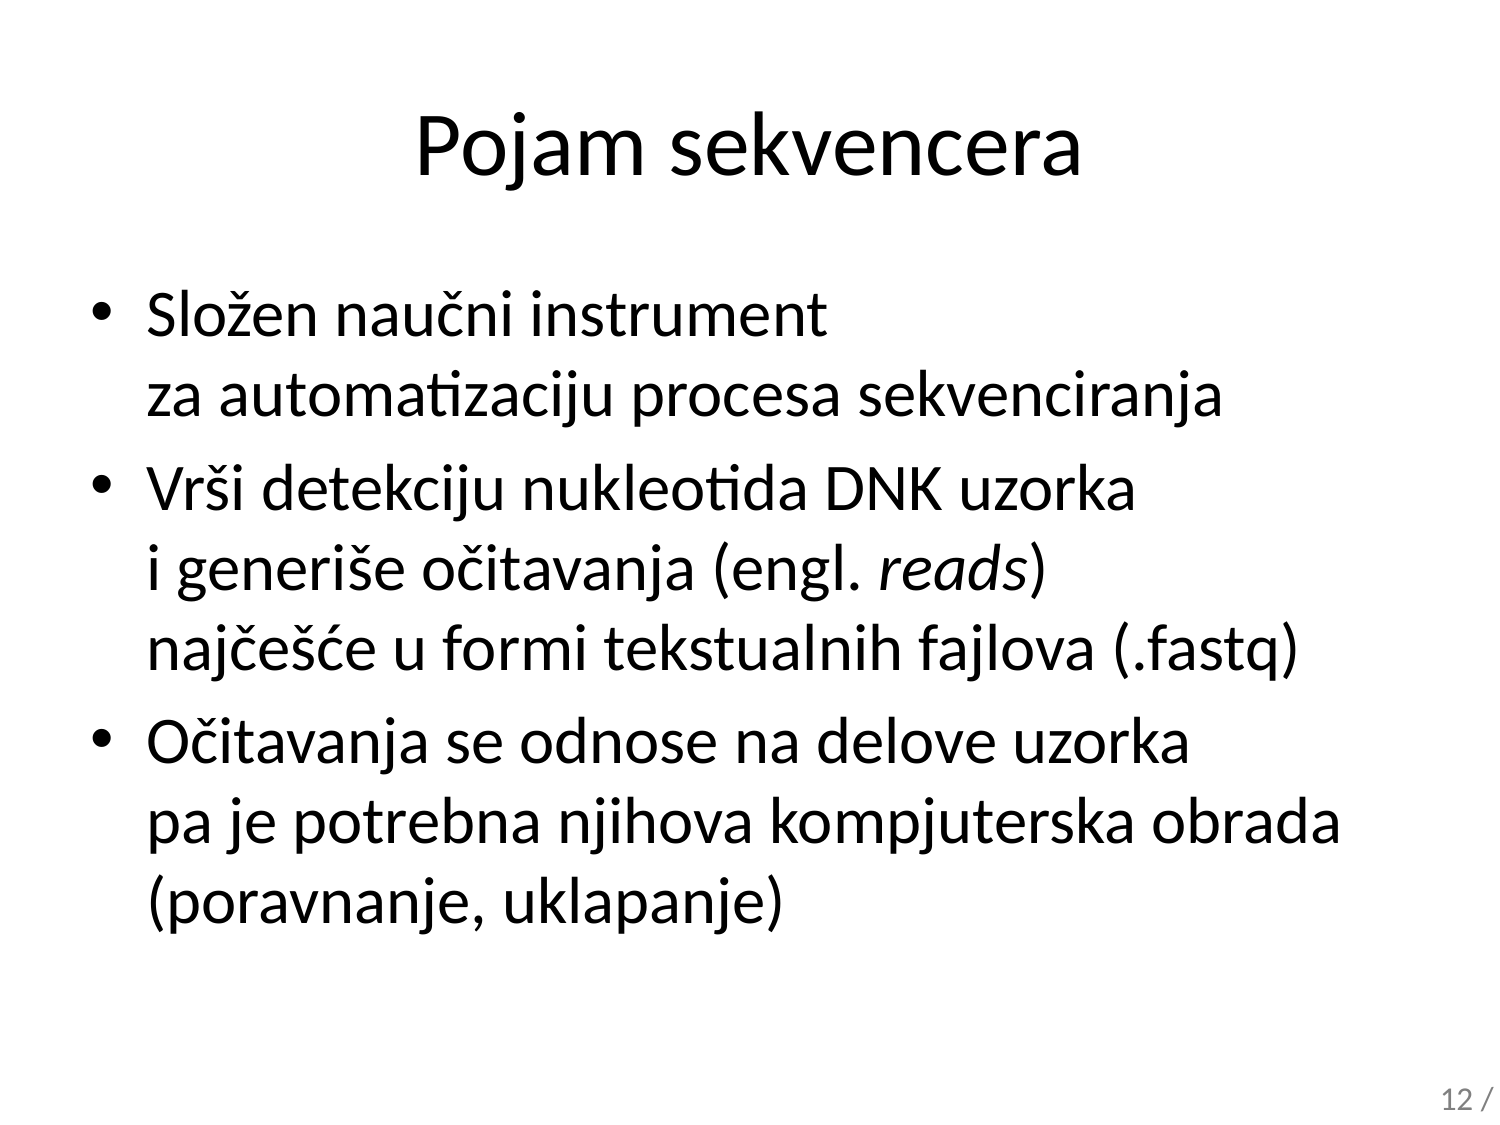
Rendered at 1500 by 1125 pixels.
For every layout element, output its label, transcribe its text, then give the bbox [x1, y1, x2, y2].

list Složen naučni instrument za automatizaciju procesa sekvenciranja Vrši detekciju nukleotida DNK uzorka i generiše očitavanja (engl. reads) najčešće u formi tekstualnih fajlova (.fastq) Očitavanja se odnose na delove uzorka pa je potrebna njihova kompjuterska obrada (poravnanje, uklapanje) [75, 262, 1425, 1005]
title Pojam sekvencera [75, 45, 1425, 233]
